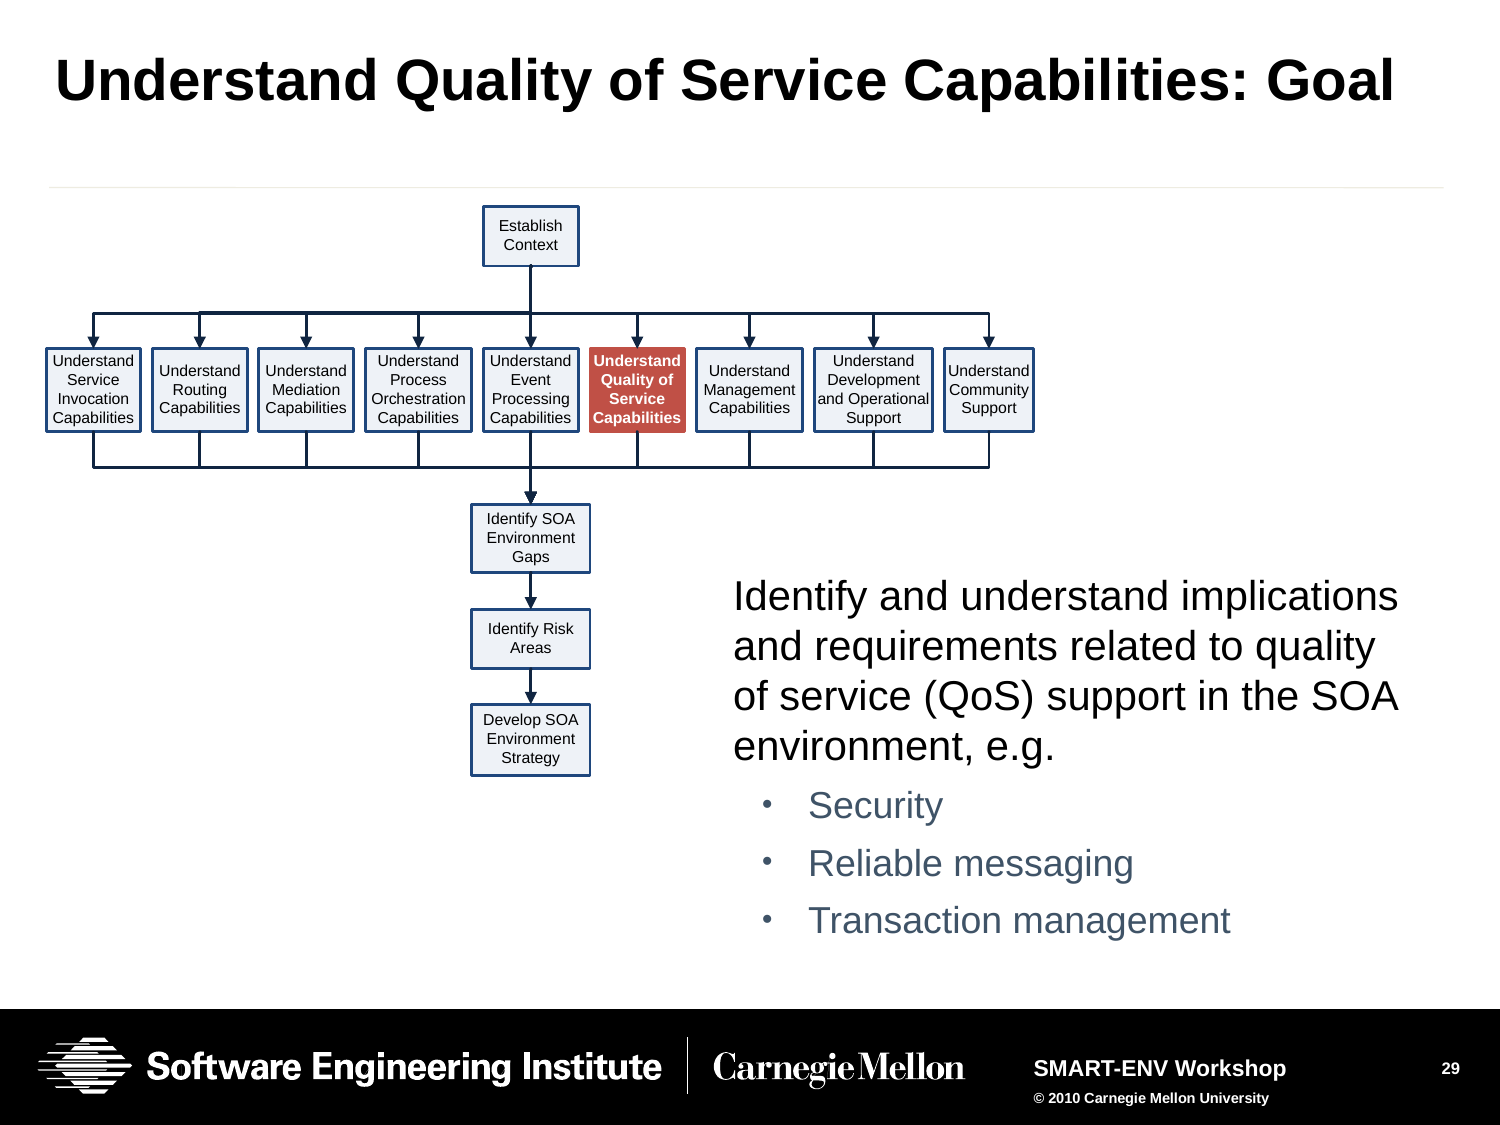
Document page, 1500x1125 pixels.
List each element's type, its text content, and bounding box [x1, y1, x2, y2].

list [42, 203, 1037, 779]
text_box Identify and understand implications and requirements related to quality of service (QoS) support in the SOA environment, e.g. Security Reliable messaging Transaction management [718, 561, 1433, 949]
title Understand Quality of Service Capabilities: Goal [55, 49, 1451, 114]
